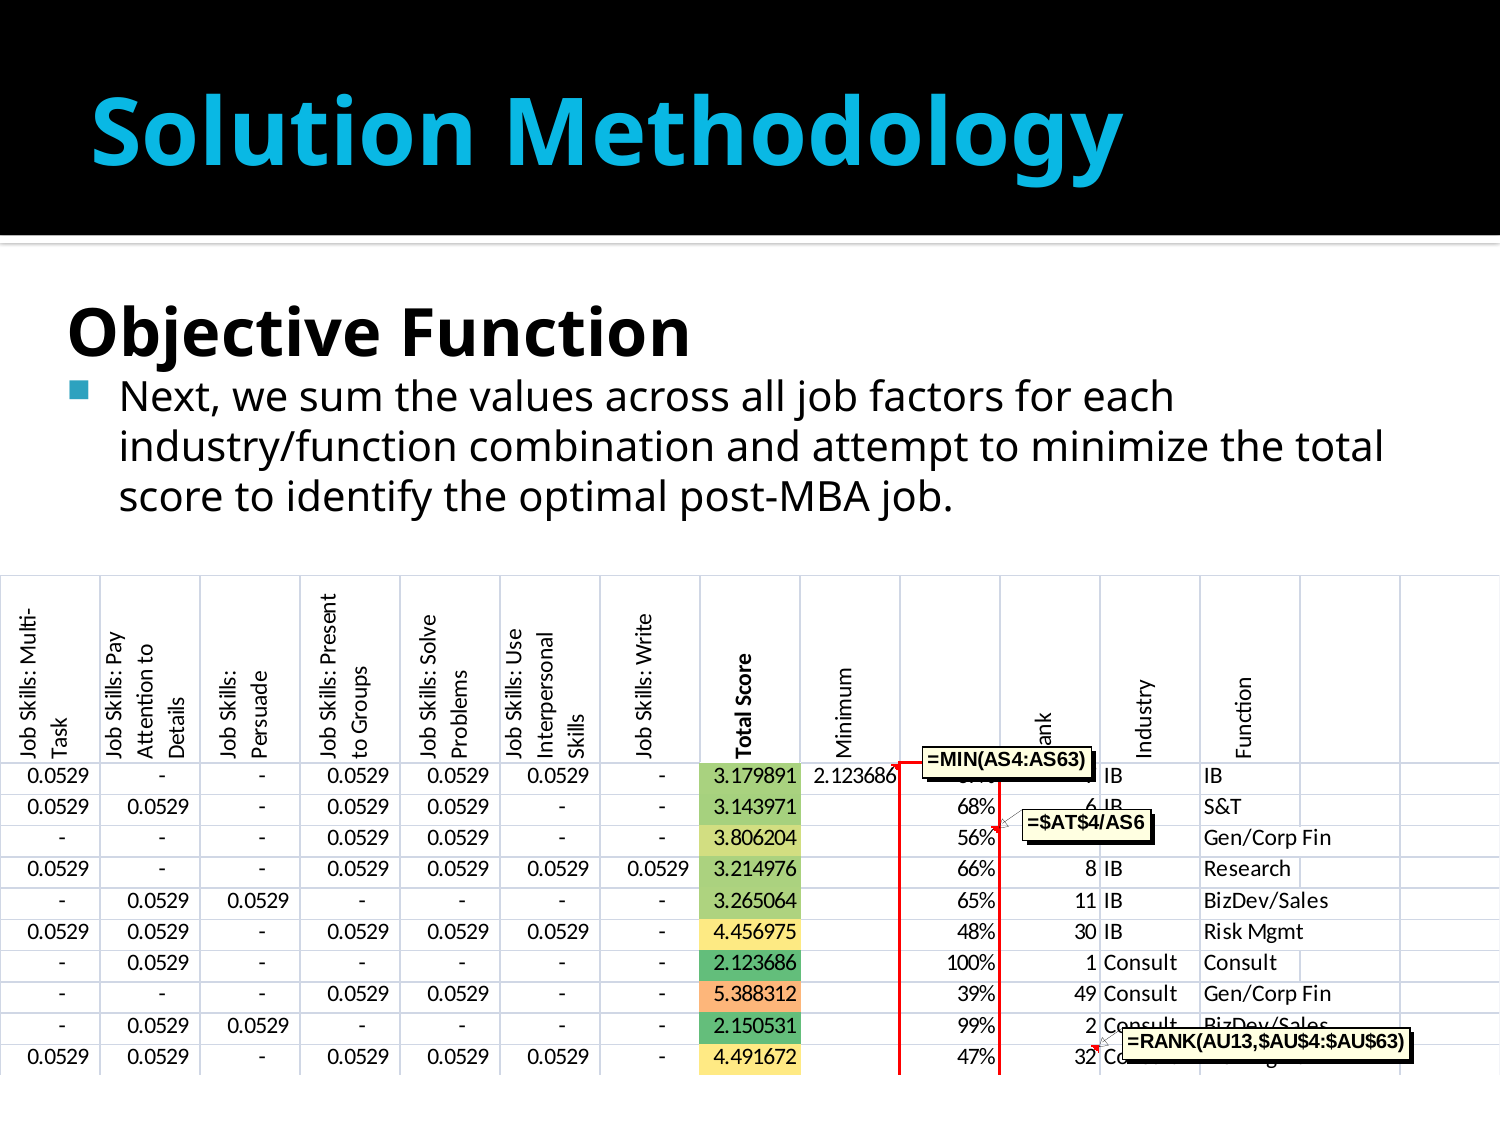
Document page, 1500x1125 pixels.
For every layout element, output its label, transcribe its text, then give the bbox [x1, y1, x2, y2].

title Solution Methodology [75, 25, 1425, 231]
list Objective Function Next, we sum the values across all job factors for each industry/function combination and attempt to minimize the total score to identify the optimal post-MBA job. [37, 275, 1463, 573]
picture [0, 574, 1500, 1077]
